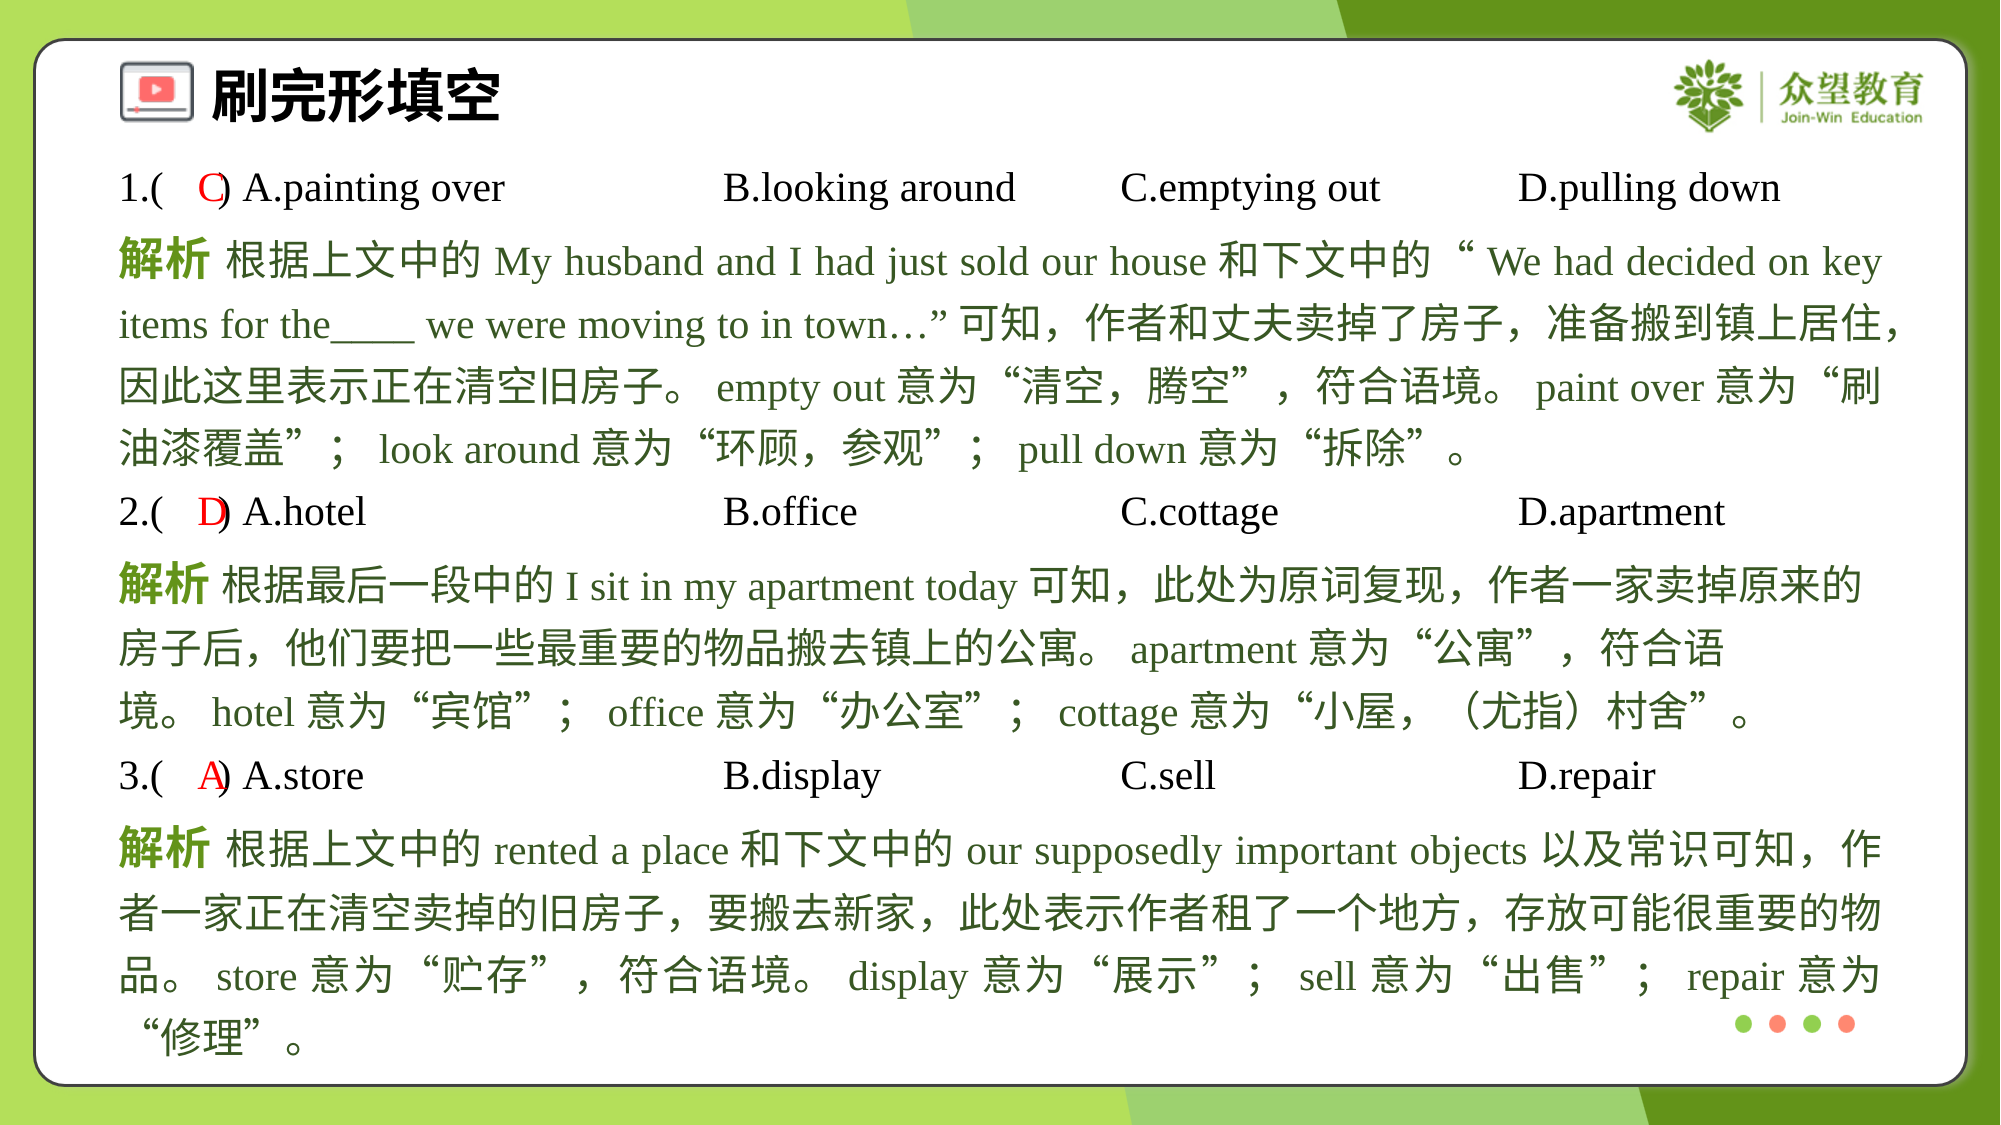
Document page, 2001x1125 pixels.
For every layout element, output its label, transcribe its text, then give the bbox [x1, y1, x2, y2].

text_box 1.( ) A.painting over B.looking around C.emptying out D.pulling down [118, 146, 192, 204]
picture [0, 0, 2000, 1125]
text_box 2.( ) A.hotel B.office C.cottage D.apartment [233, 471, 1883, 529]
text_box 3.( ) A.store B.display C.sell D.repair [118, 735, 192, 793]
text_box 3.( ) A.store B.display C.sell D.repair [233, 735, 1883, 793]
text_box A [192, 735, 233, 794]
text_box 2.( ) A.hotel B.office C.cottage D.apartment [118, 471, 192, 529]
text_box D [192, 471, 233, 529]
text_box C [192, 146, 231, 205]
text_box 解析 根据上文中的My husband and I had just sold our house和下文中的“We had decided on key items for the____ we were moving to in town…”可知，作者和丈夫卖掉了房子，准备搬到镇上居住，因此这里表示正在清空旧房子。empty out意为“清空，腾空”，符合语境。paint over意为“刷油漆覆盖”；look around意为“环顾，参观”；pull down意为“拆除”。 [118, 215, 1883, 467]
text_box 解析 根据上文中的rented a place和下文中的our supposedly important objects以及常识可知，作者一家正在清空卖掉的旧房子，要搬去新家，此处表示作者租了一个地方，存放可能很重要的物品。store意为“贮存”，符合语境。display意为“展示”；sell意为“出售”；repair意为“修理”。 [118, 805, 1883, 995]
text_box 1.( ) A.painting over B.looking around C.emptying out D.pulling down [231, 146, 1883, 204]
text_box 解析 根据最后一段中的I sit in my apartment today可知，此处为原词复现，作者一家卖掉原来的房子后，他们要把一些最重要的物品搬去镇上的公寓。apartment意为“公寓”，符合语境。hotel意为“宾馆”；office意为“办公室”；cottage意为“小屋，（尤指）村舍”。 [118, 540, 1883, 730]
